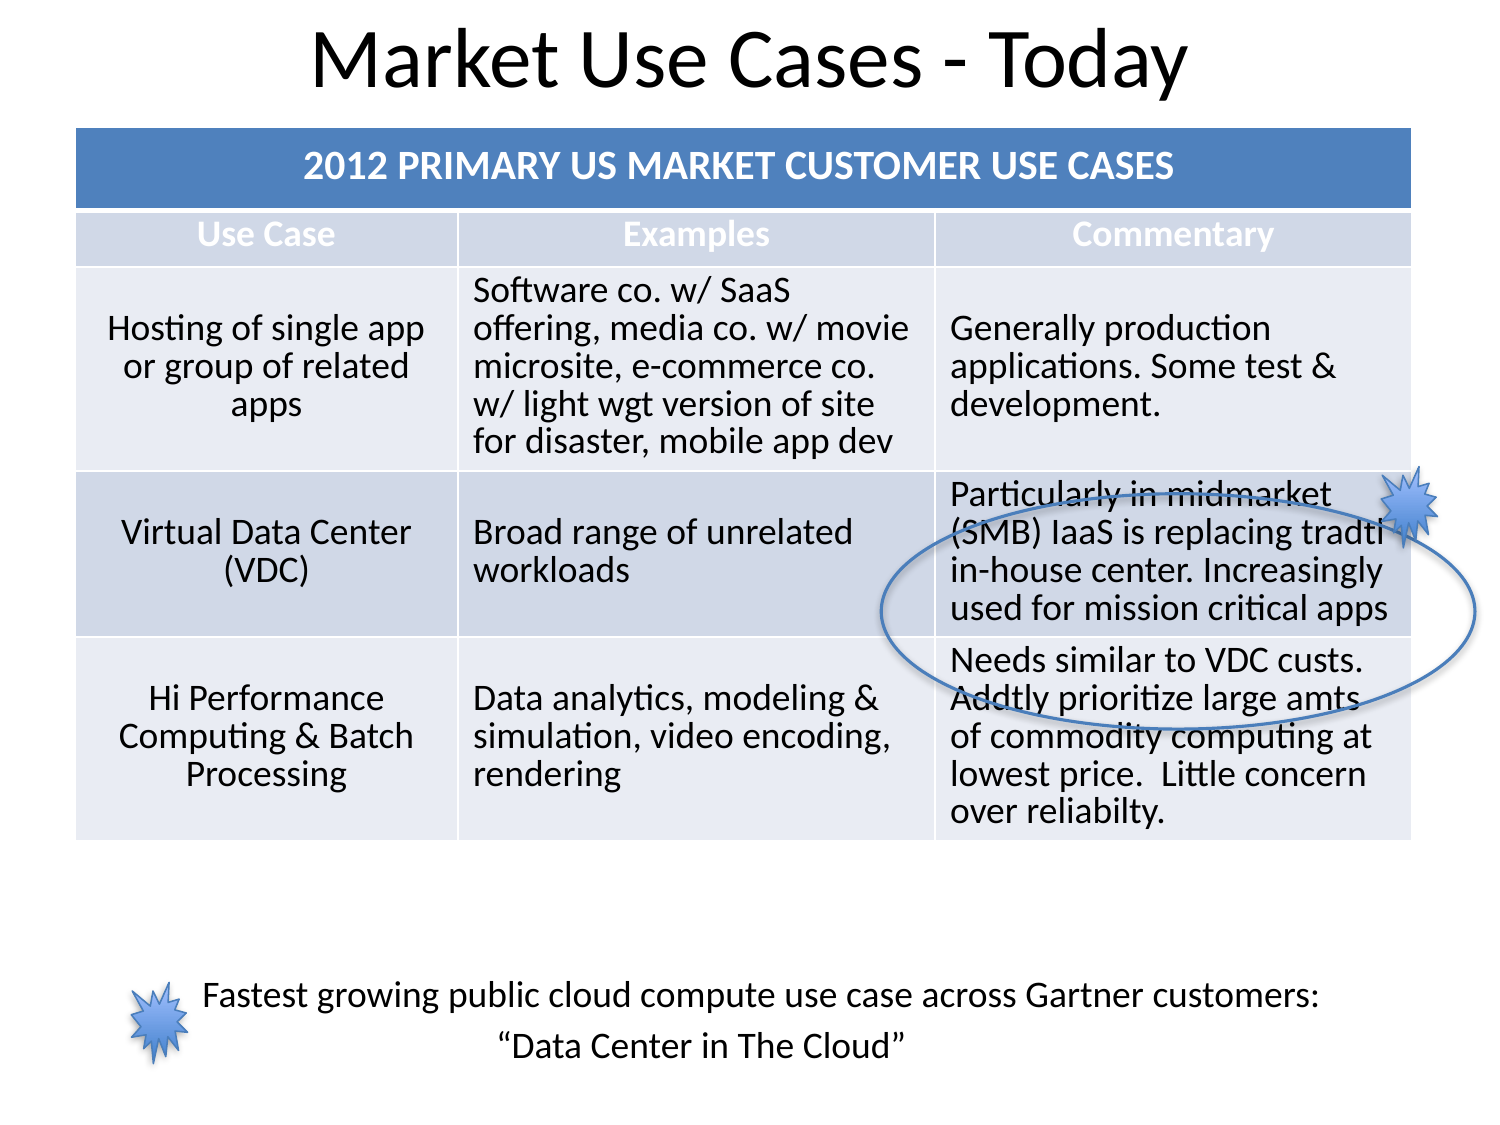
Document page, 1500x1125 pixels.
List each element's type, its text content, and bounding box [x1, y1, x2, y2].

table_cell Use Case [76, 213, 457, 266]
table_cell Needs similar to VDC custs. Addtly prioritize large amts of commodity computing at lowest price. Little concern over reliabilty. [936, 690, 1411, 840]
table_cell Particularly in midmarket (SMB) IaaS is replacing tradtl in-house center. Increasingly used for mission critical apps [936, 472, 1410, 540]
table_cell Examples [459, 213, 934, 266]
text_box [130, 981, 189, 1065]
table_cell Generally production applications. Some test & development. [936, 268, 1411, 470]
table_header 2012 PRIMARY US MARKET CUSTOMER USE CASES [76, 128, 1411, 208]
table_cell Data analytics, modeling & simulation, video encoding, rendering [459, 638, 934, 840]
table_cell Software co. w/ SaaS offering, media co. w/ movie microsite, e-commerce co. w/ light wgt version of site for disaster, mobile app dev [459, 268, 934, 470]
table_cell Virtual Data Center (VDC) [76, 472, 457, 636]
table_cell Hi Performance Computing & Batch Processing [76, 638, 457, 840]
table_cell Broad range of unrelated workloads [459, 472, 934, 636]
text_box “Data Center in The Cloud” [481, 1013, 948, 1074]
text_box Fastest growing public cloud compute use case across Gartner customers: [187, 962, 1369, 1023]
table_cell Commentary [936, 213, 1411, 266]
title Market Use Cases - Today [75, 0, 1425, 113]
text_box [1380, 465, 1439, 549]
text_box [880, 492, 1476, 730]
table_cell Hosting of single app or group of related apps [76, 268, 457, 470]
